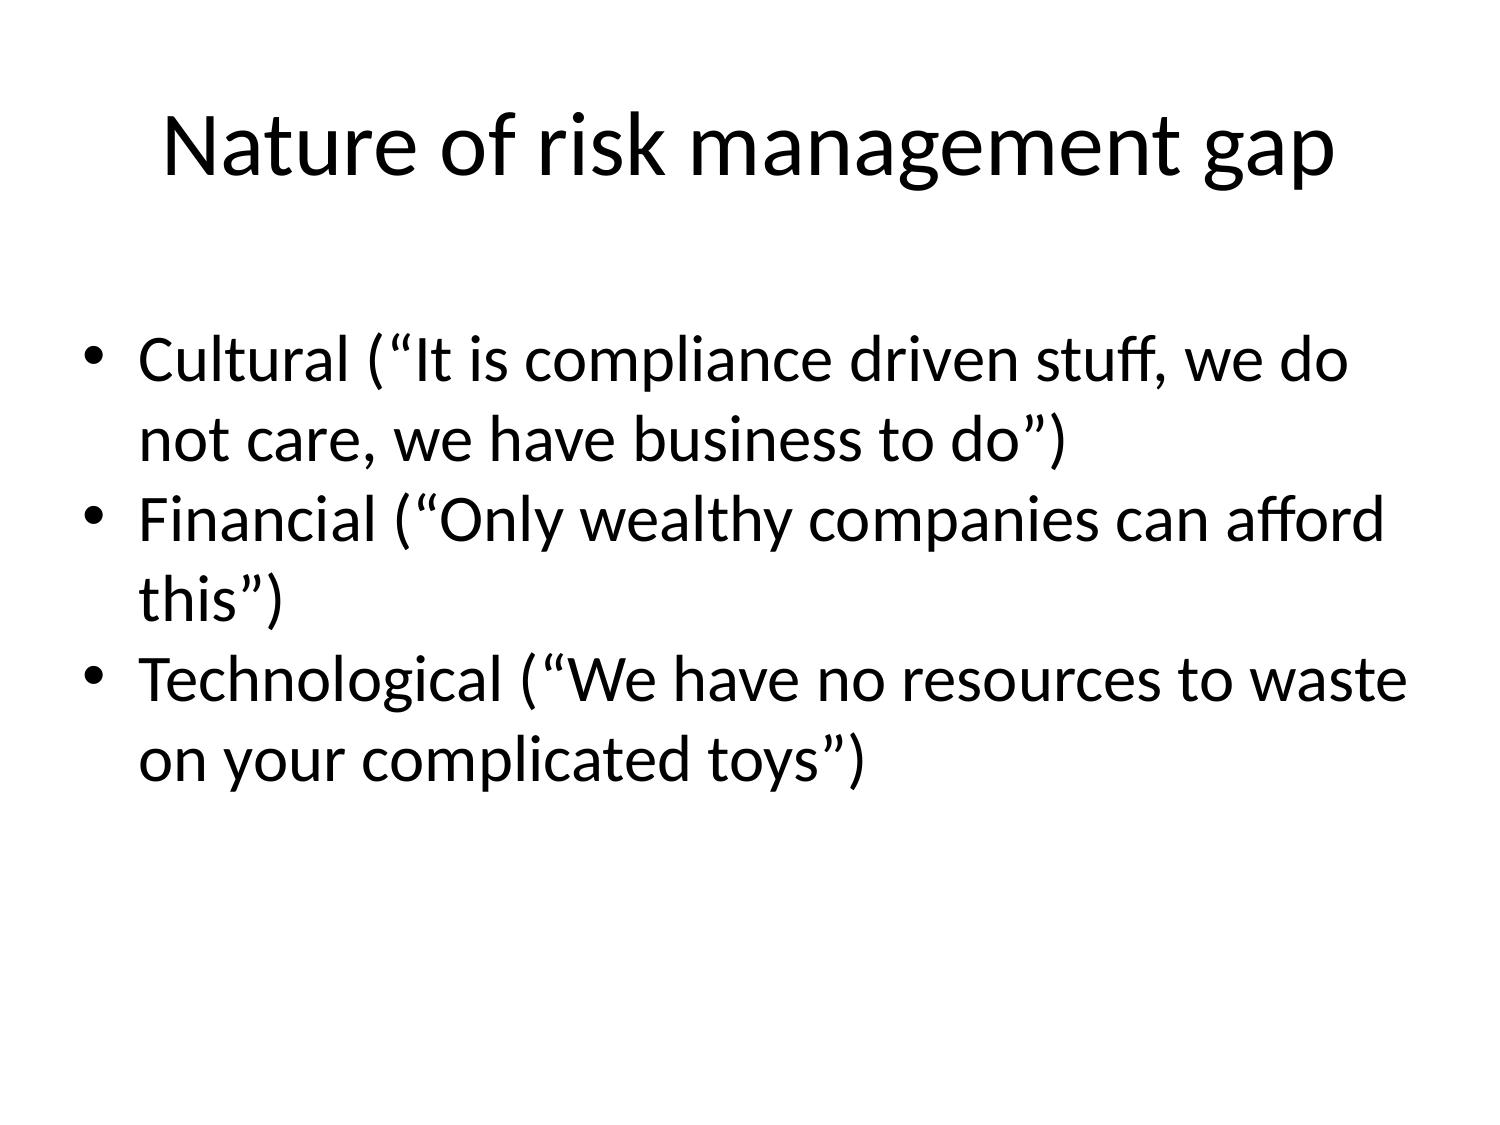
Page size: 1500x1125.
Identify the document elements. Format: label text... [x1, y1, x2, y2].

text_box Nature of risk management gap [75, 76, 1425, 201]
text_box Cultural (“It is compliance driven stuff, we do not care, we have business to do”) Financial (“Only wealthy companies can afford this”) Technological (“We have no resources to waste on your complicated toys”) [75, 262, 1425, 882]
